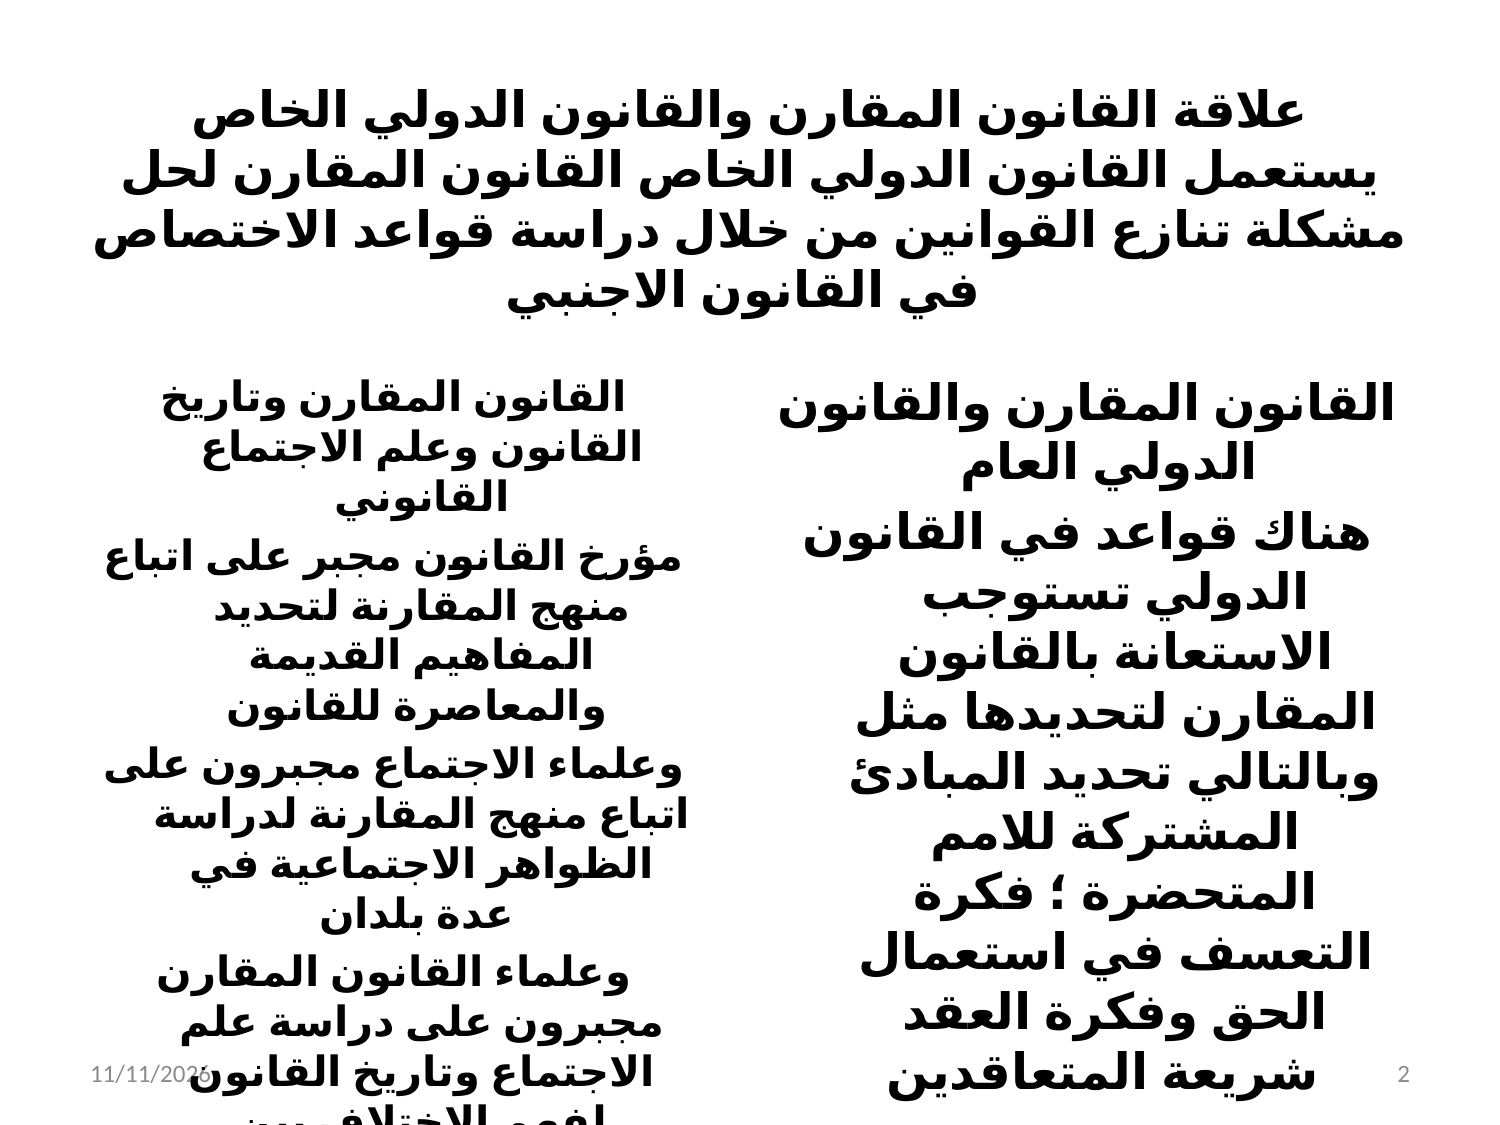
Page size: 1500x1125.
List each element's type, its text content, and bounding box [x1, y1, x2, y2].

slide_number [75, 1042, 425, 1103]
slide_number 2 [1074, 1042, 1425, 1103]
list القانون المقارن وتاريخ القانون وعلم الاجتماع القانوني مؤرخ القانون مجبر على اتباع منهج المقارنة لتحديد المفاهيم القديمة والمعاصرة للقانون وعلماء الاجتماع مجبرون على اتباع منهج المقارنة لدراسة الظواهر الاجتماعية في عدة بلدان وعلماء القانون المقارن مجبرون على دراسة علم الاجتماع وتاريخ القانون لفهم الاختلاف بين الثقافات القانونية بين المجتمعات . [75, 362, 713, 1005]
title علاقة القانون المقارن والقانون الدولي الخاص يستعمل القانون الدولي الخاص القانون المقارن لحل مشكلة تنازع القوانين من خلال دراسة قواعد الاختصاص في القانون الاجنبي [75, 45, 1425, 350]
list القانون المقارن والقانون الدولي العام هناك قواعد في القانون الدولي تستوجب الاستعانة بالقانون المقارن لتحديدها مثل وبالتالي تحديد المبادئ المشتركة للامم المتحضرة ؛ فكرة التعسف في استعمال الحق وفكرة العقد شريعة المتعاقدين [762, 362, 1413, 1005]
